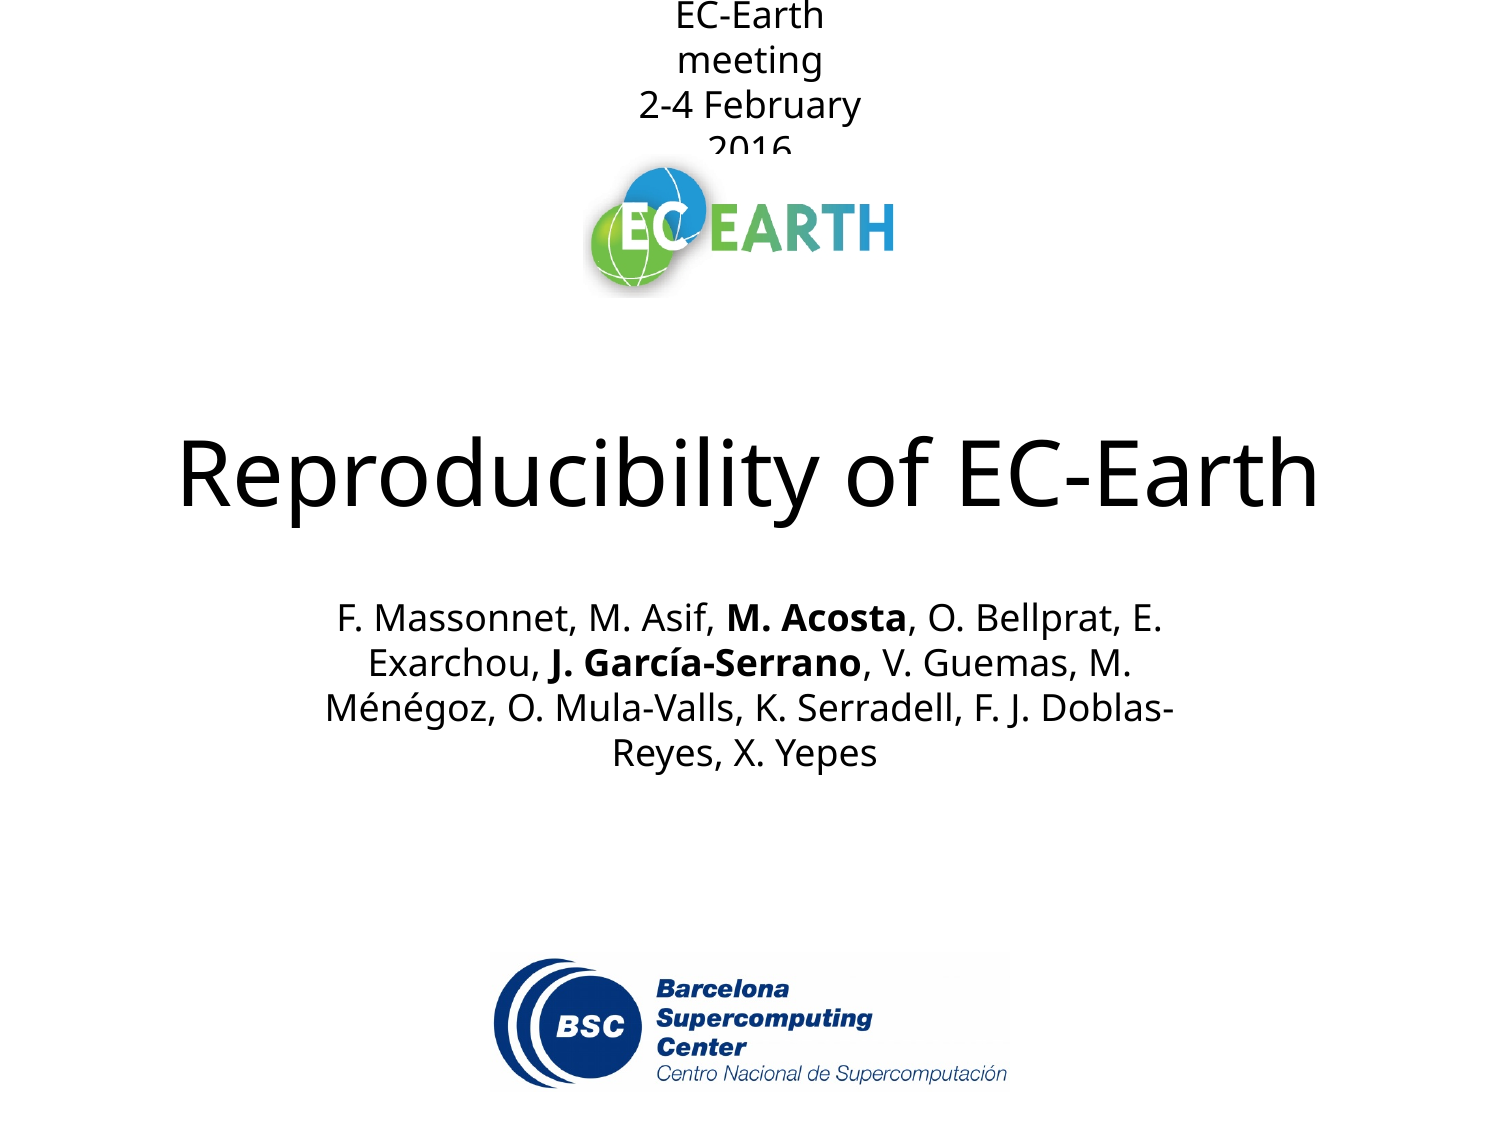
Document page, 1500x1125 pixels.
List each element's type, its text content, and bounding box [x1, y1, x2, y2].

picture [489, 951, 1010, 1092]
text_box EC-Earth meeting 2-4 February 2016 [582, 19, 918, 143]
text_box F. Massonnet, M. Asif, M. Acosta, O. Bellprat, E. Exarchou, J. García-Serrano, V. Guemas, M. Ménégoz, O. Mula-Valls, K. Serradell, F. J. Doblas-Reyes, X. Yepes [270, 586, 1230, 781]
picture [583, 154, 915, 298]
text_box Reproducibility of EC-Earth [112, 349, 1388, 591]
